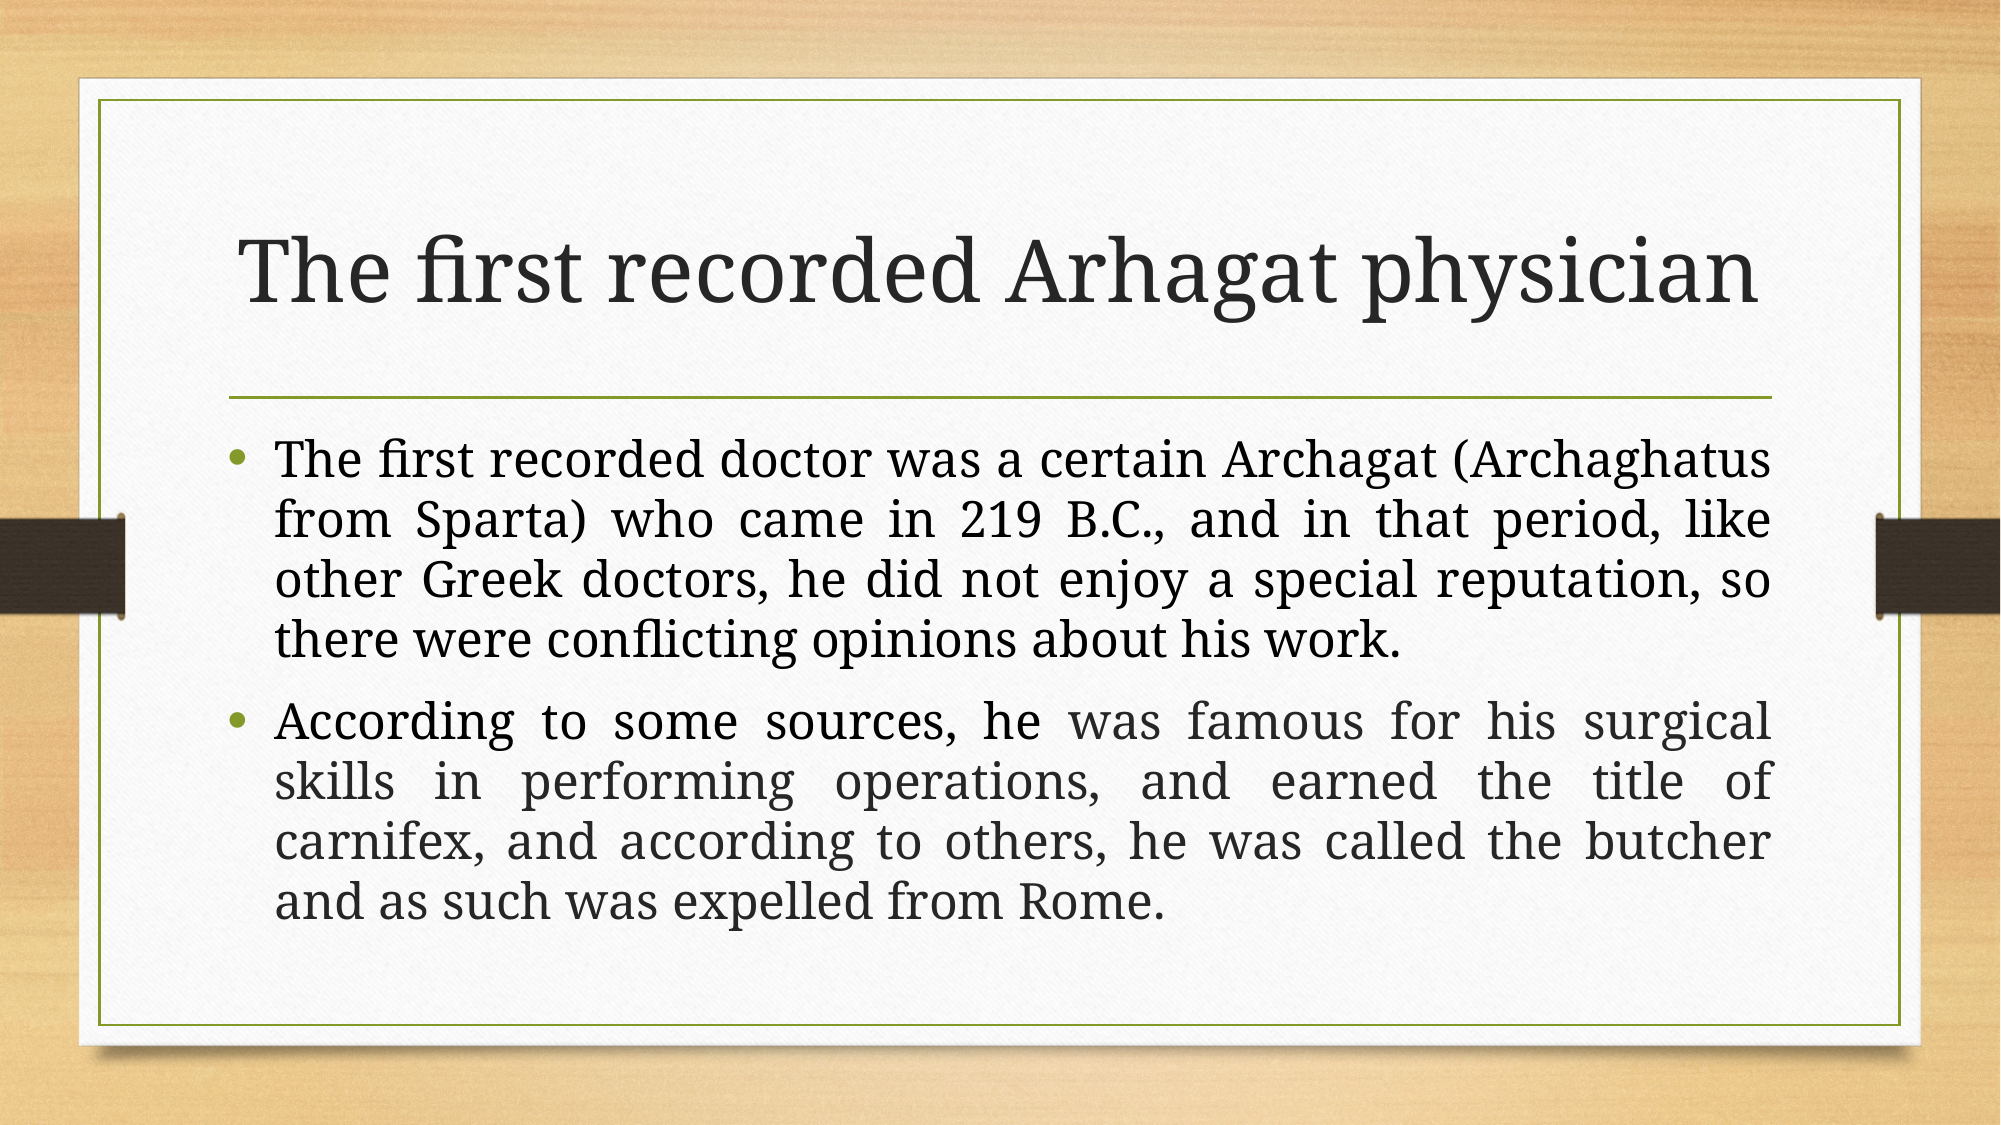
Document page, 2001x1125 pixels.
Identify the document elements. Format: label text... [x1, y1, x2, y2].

picture [0, 0, 2001, 1125]
list The first recorded doctor was a certain Archagat (Archaghatus from Sparta) who came in 219 B.C., and in that period, like other Greek doctors, he did not enjoy a special reputation, so there were conflicting opinions about his work. According to some sources, he was famous for his surgical skills in performing operations, and earned the title of carnifex, and according to others, he was called the butcher and as such was expelled from Rome. [212, 419, 1788, 964]
title The first recorded Arhagat physician [212, 161, 1788, 375]
